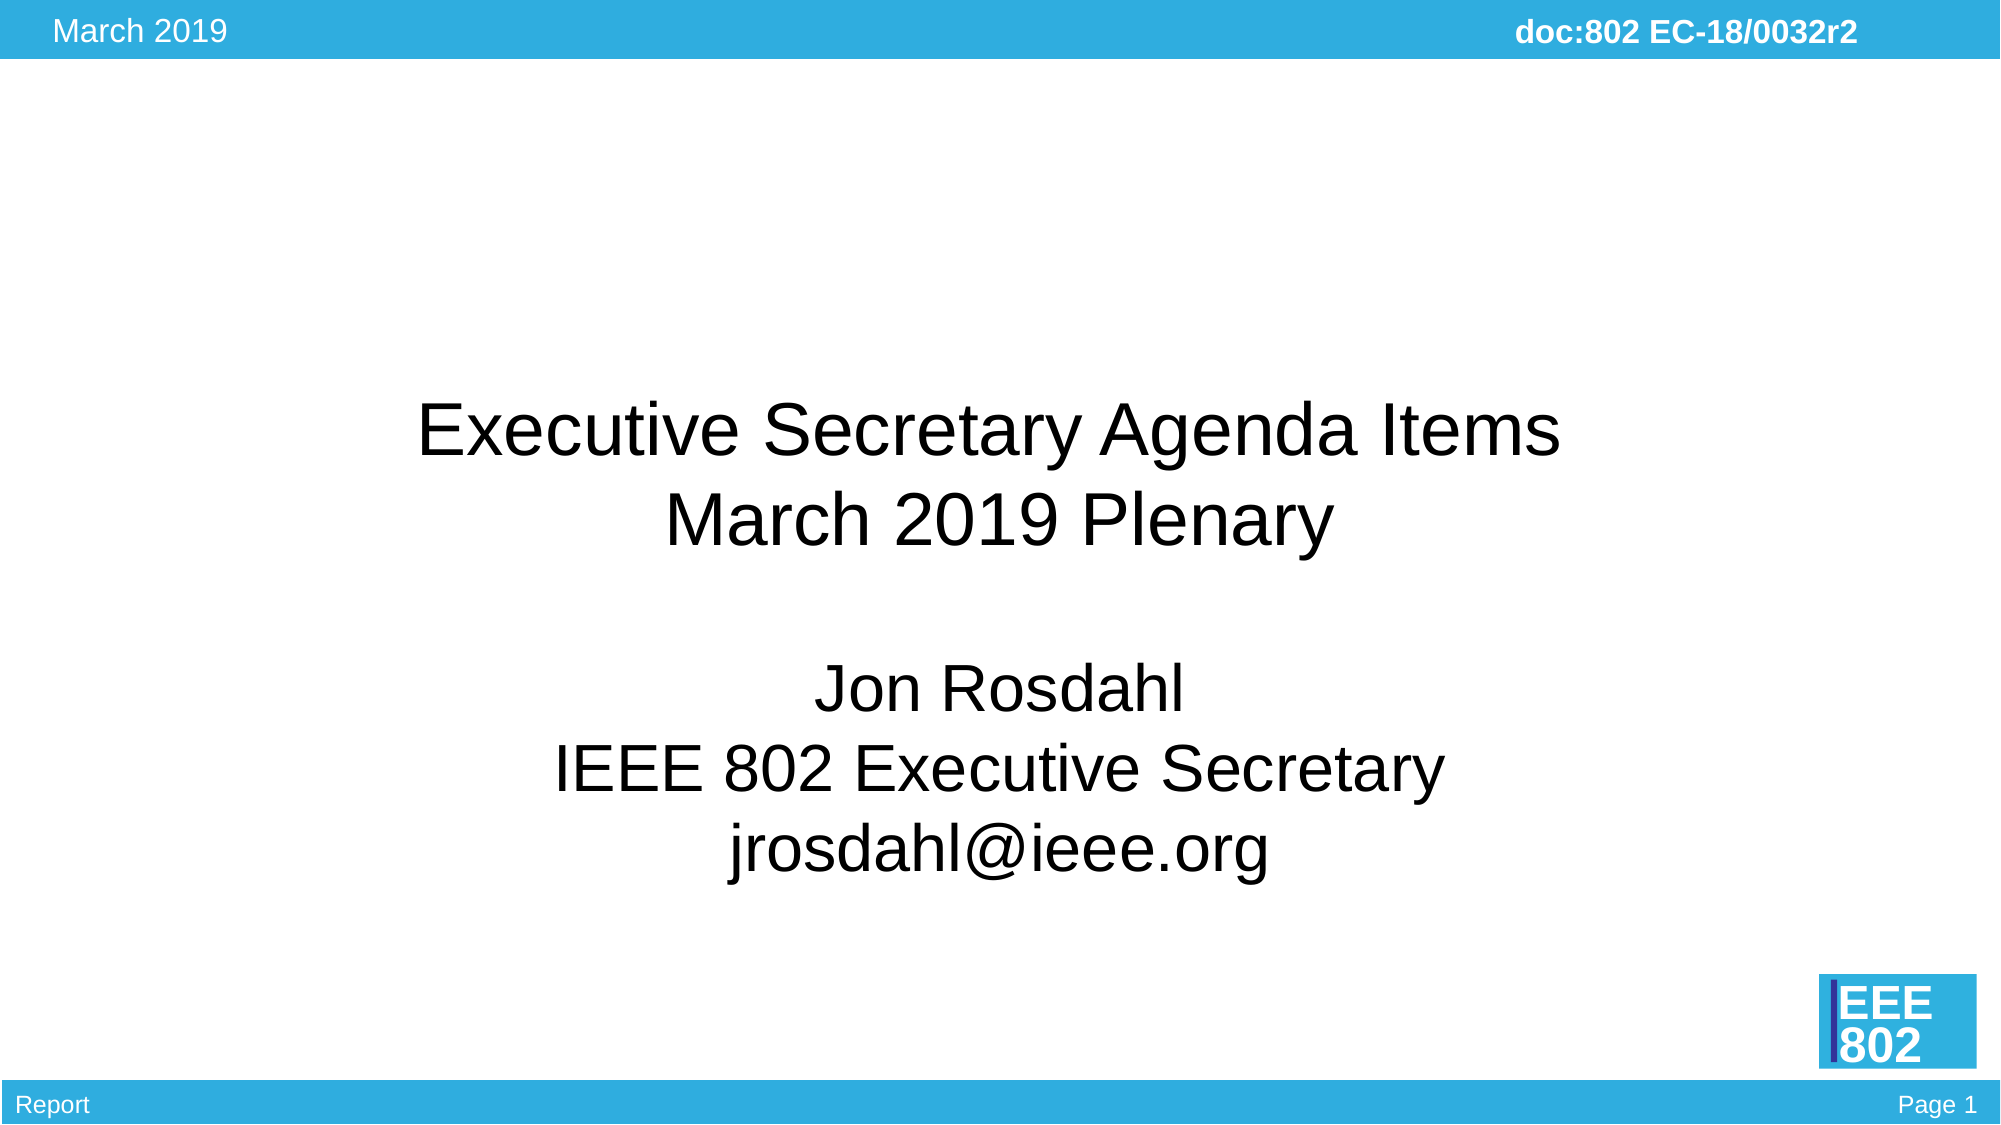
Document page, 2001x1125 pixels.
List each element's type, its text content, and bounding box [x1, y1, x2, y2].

subtitle Jon Rosdahl IEEE 802 Executive Secretary jrosdahl@ieee.org [300, 637, 1700, 925]
title Executive Secretary Agenda Items March 2019 Plenary [150, 349, 1850, 591]
